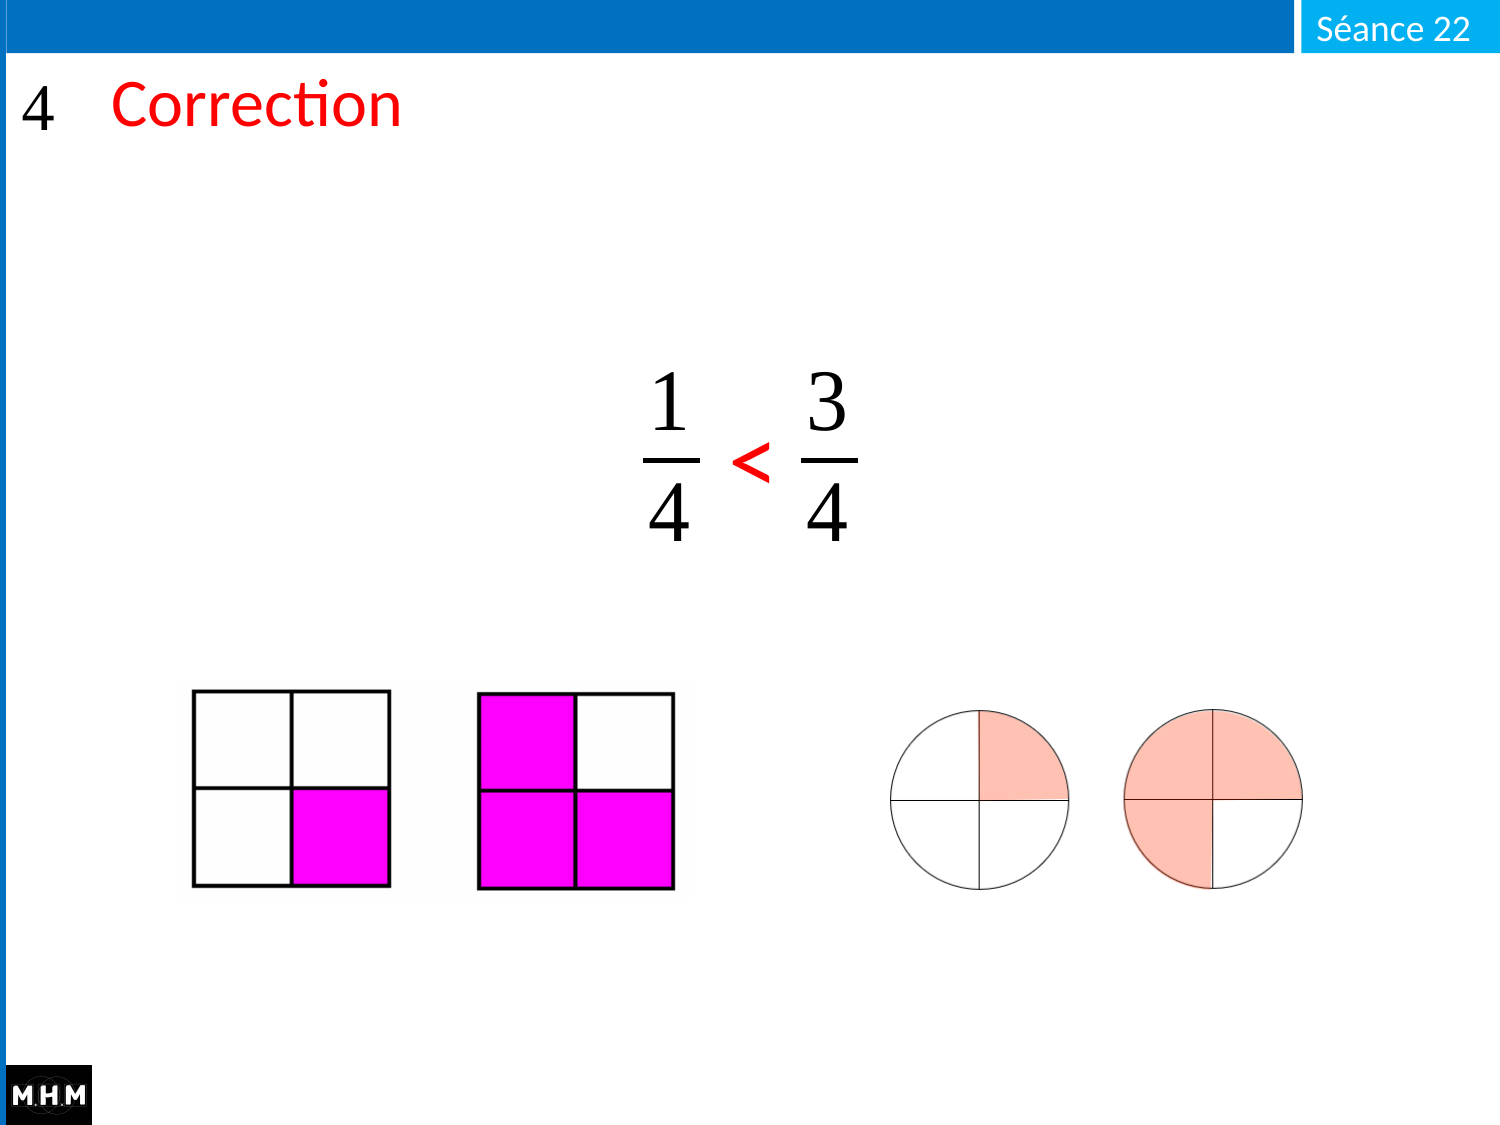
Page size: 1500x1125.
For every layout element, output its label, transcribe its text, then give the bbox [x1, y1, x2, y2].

title Correction [96, 60, 1391, 150]
text_box > [706, 403, 794, 539]
picture [6, 1065, 92, 1125]
picture [175, 679, 689, 903]
picture [881, 697, 1325, 903]
